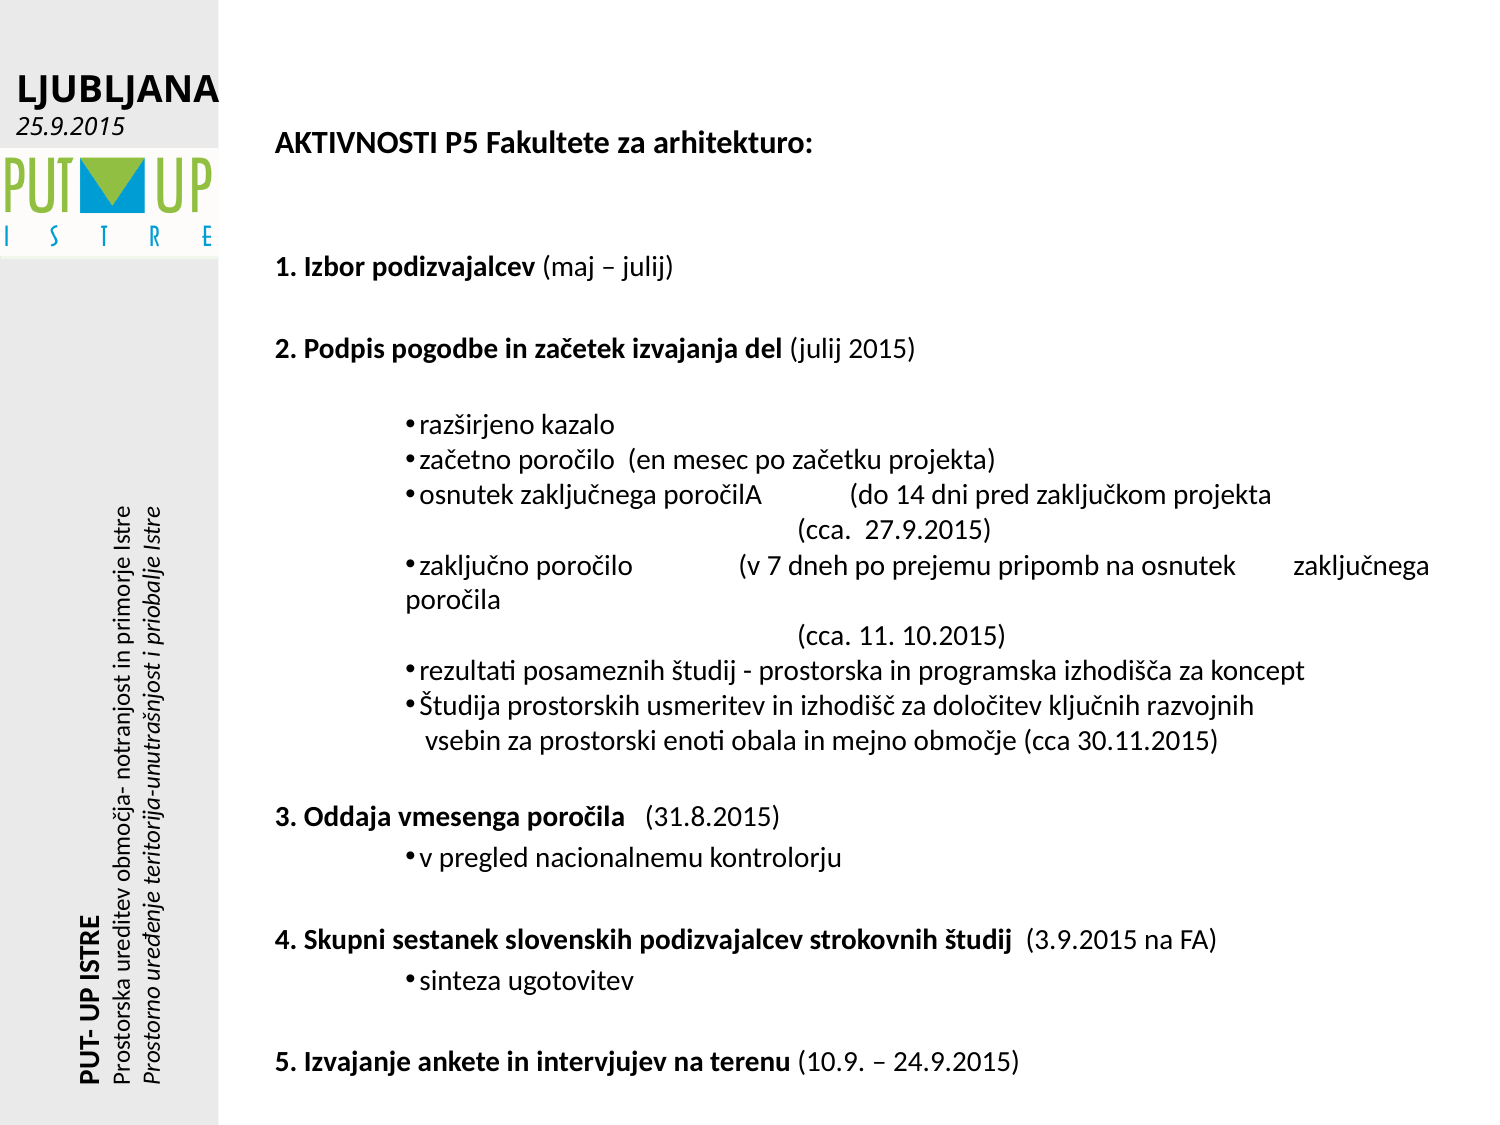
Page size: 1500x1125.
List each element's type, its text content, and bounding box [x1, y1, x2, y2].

list AKTIVNOSTI P5 Fakultete za arhitekturo: 1. Izbor podizvajalcev (maj – julij) 2. Podpis pogodbe in začetek izvajanja del (julij 2015) razširjeno kazalo začetno poročilo (en mesec po začetku projekta) osnutek zaključnega poročilA (do 14 dni pred zaključkom projekta (cca. 27.9.2015) zaključno poročilo (v 7 dneh po prejemu pripomb na osnutek zaključnega poročila (cca. 11. 10.2015) rezultati posameznih študij - prostorska in programska izhodišča za koncept Študija prostorskih usmeritev in izhodišč za določitev ključnih razvojnih vsebin za prostorski enoti obala in mejno območje (cca 30.11.2015) 3. Oddaja vmesenga poročila (31.8.2015) v pregled nacionalnemu kontrolorju 4. Skupni sestanek slovenskih podizvajalcev strokovnih študij (3.9.2015 na FA) sinteza ugotovitev 5. Izvajanje ankete in intervjujev na terenu (10.9. – 24.9.2015) [259, 113, 1495, 1094]
picture [0, 148, 219, 256]
